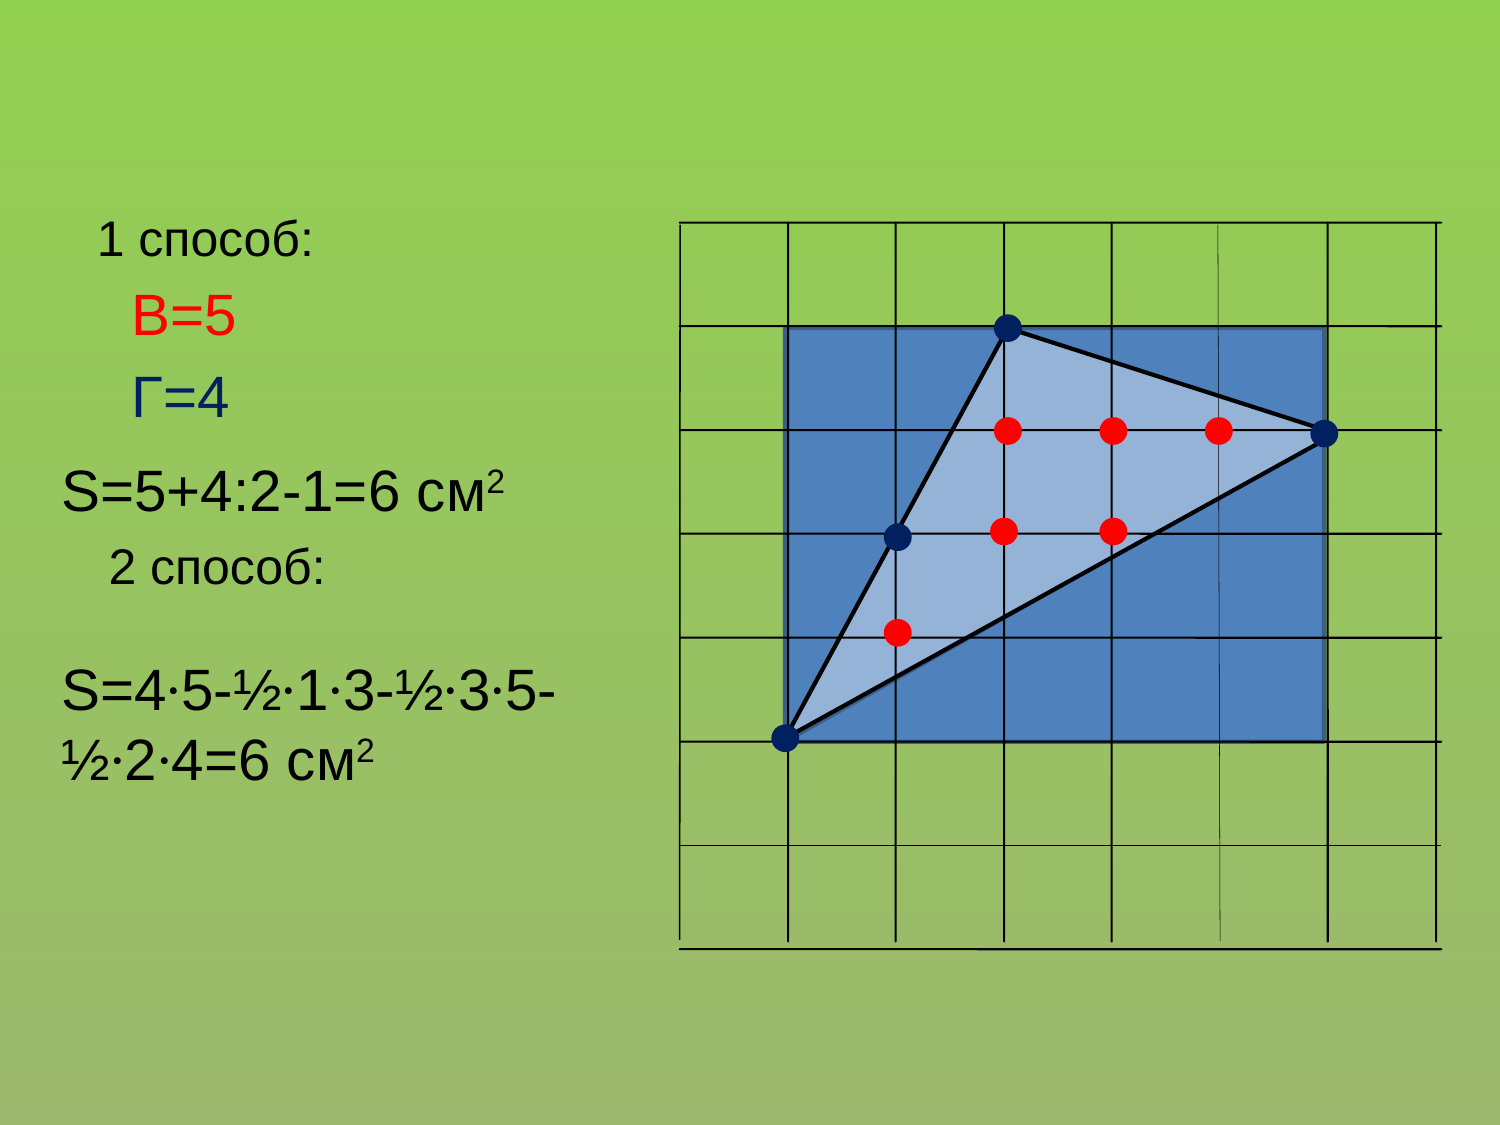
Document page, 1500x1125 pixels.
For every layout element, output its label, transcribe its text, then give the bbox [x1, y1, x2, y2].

text_box 1 способ: [82, 199, 493, 274]
text_box В=5 [117, 269, 610, 355]
text_box S=5+4:2-1=6 см2 [46, 445, 610, 531]
text_box S=4∙5-½∙1∙3-½∙3∙5-½∙2∙4=6 см2 [46, 644, 645, 800]
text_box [679, 222, 1442, 950]
text_box Г=4 [117, 351, 375, 437]
text_box 2 способ: [93, 527, 504, 603]
